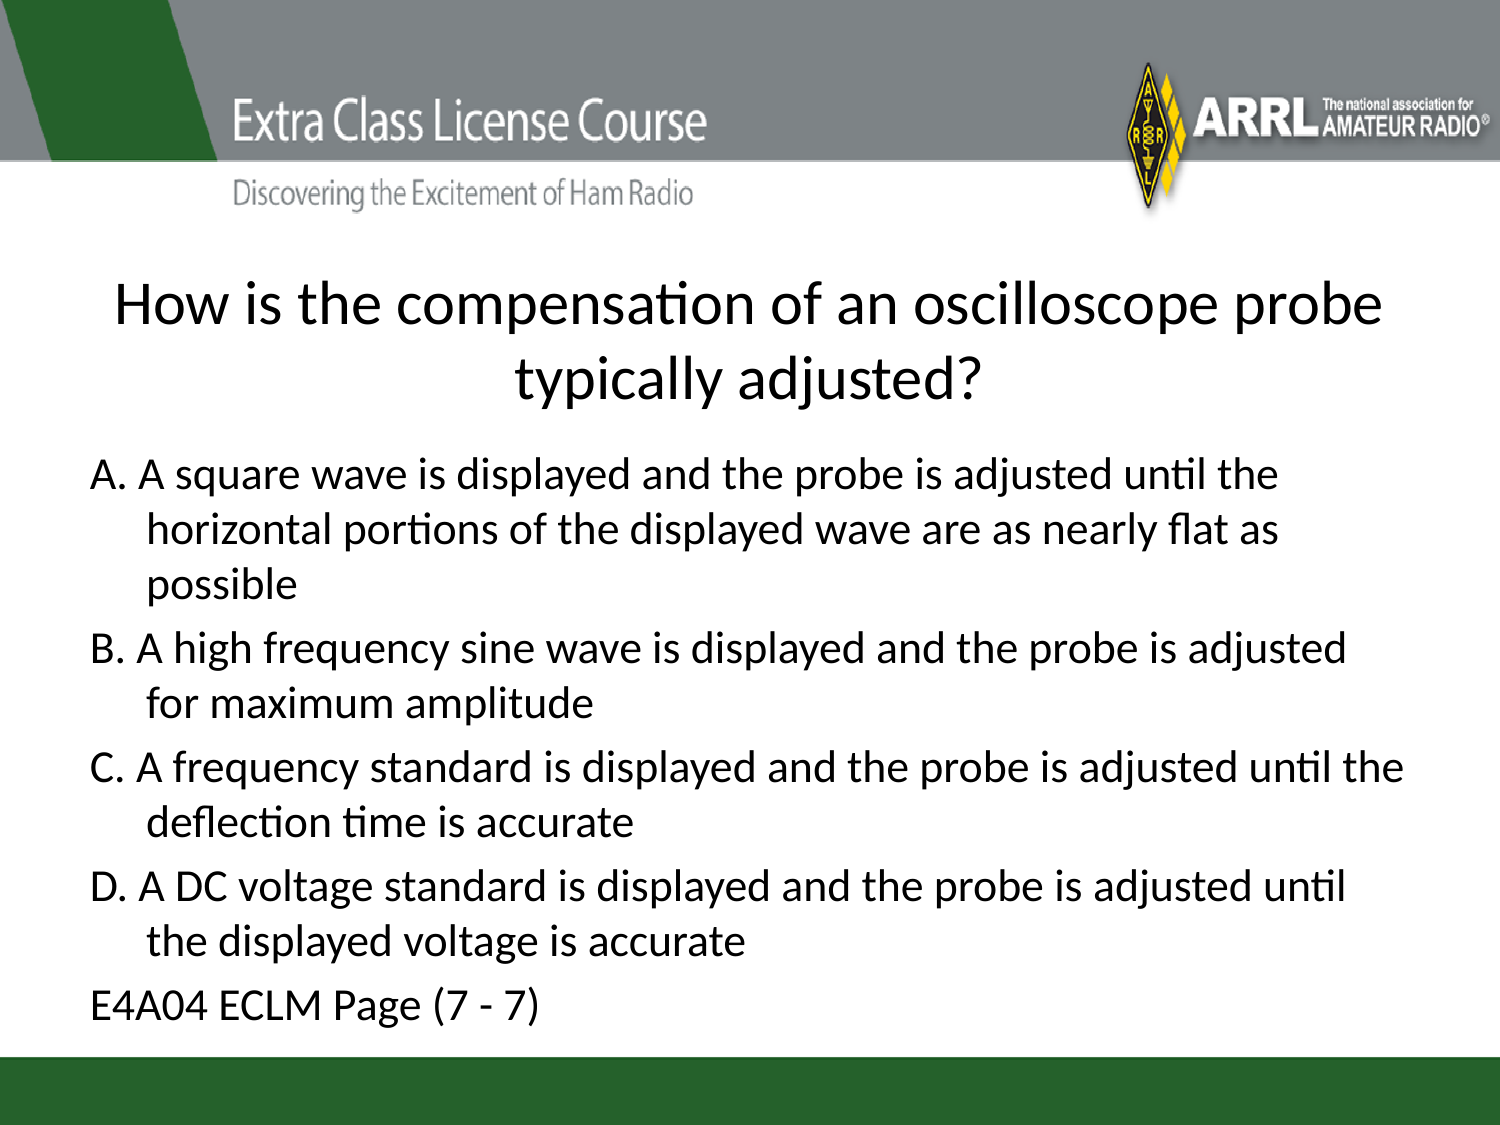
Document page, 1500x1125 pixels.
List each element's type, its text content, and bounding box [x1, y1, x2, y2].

list A. A square wave is displayed and the probe is adjusted until the horizontal portions of the displayed wave are as nearly flat as possible B. A high frequency sine wave is displayed and the probe is adjusted for maximum amplitude C. A frequency standard is displayed and the probe is adjusted until the deflection time is accurate D. A DC voltage standard is displayed and the probe is adjusted until the displayed voltage is accurate E4A04 ECLM Page (7 - 7) [75, 436, 1425, 954]
picture [0, 0, 1500, 1125]
title How is the compensation of an oscilloscope probe typically adjusted? [75, 254, 1425, 435]
